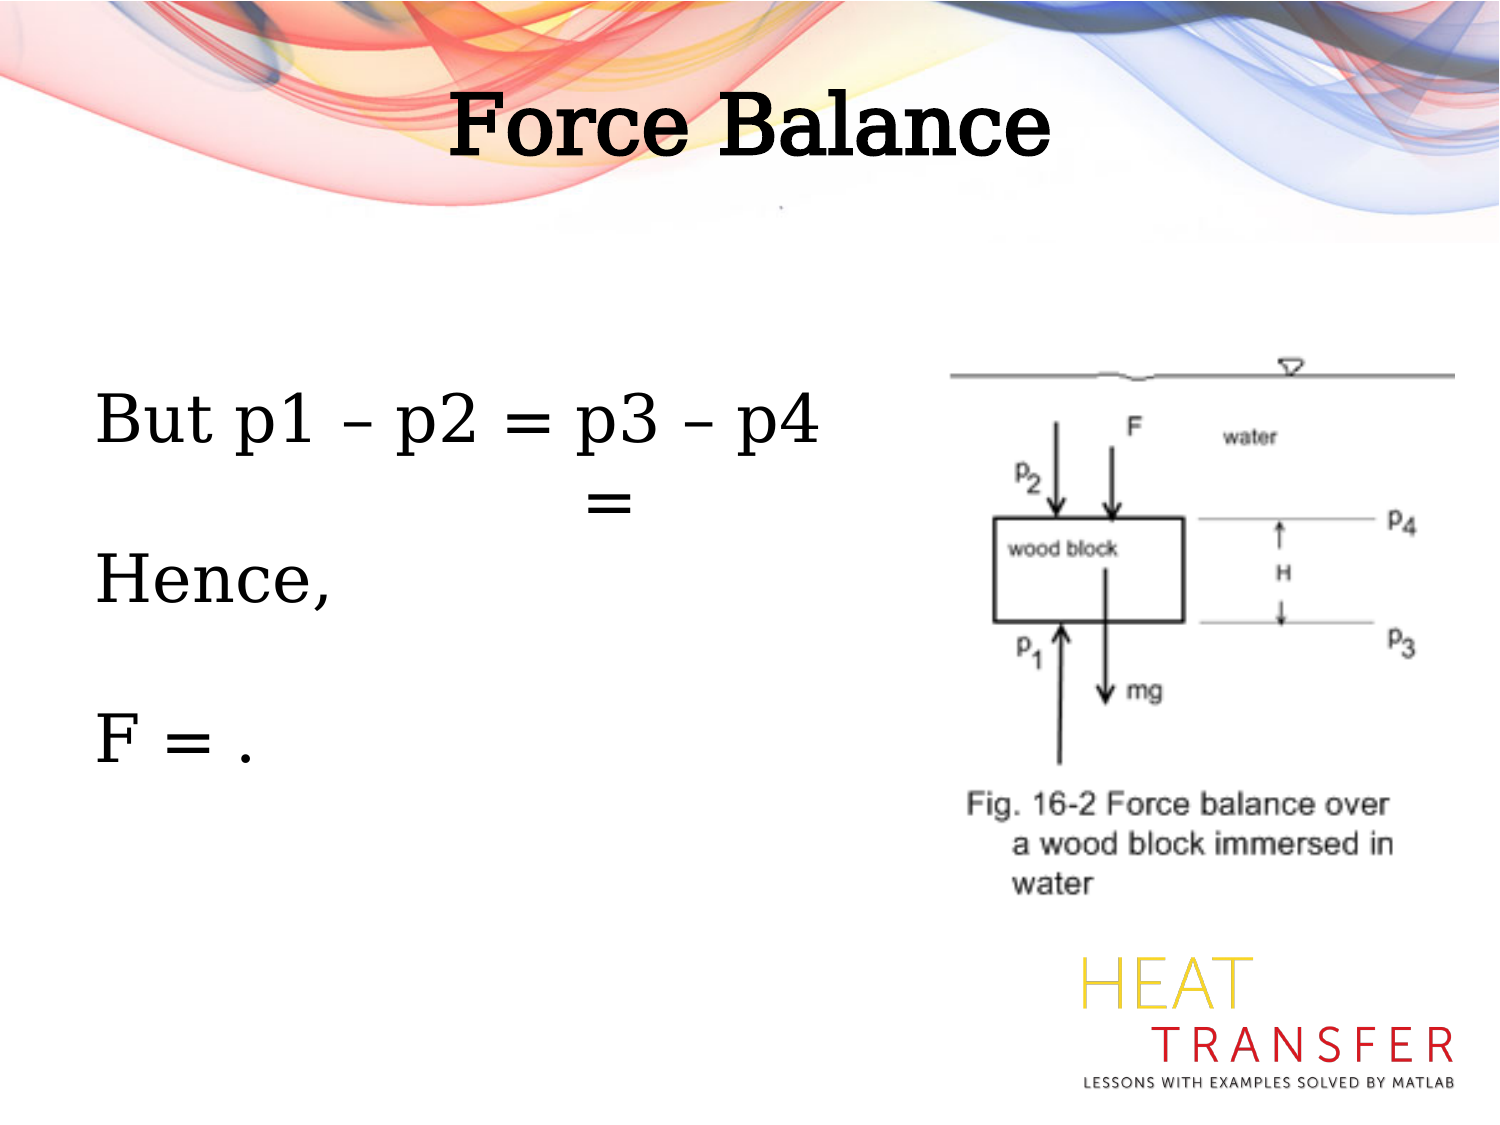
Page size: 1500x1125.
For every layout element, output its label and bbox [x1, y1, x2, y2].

picture [1075, 946, 1464, 1093]
picture [946, 314, 1455, 926]
picture [0, 1, 1499, 243]
